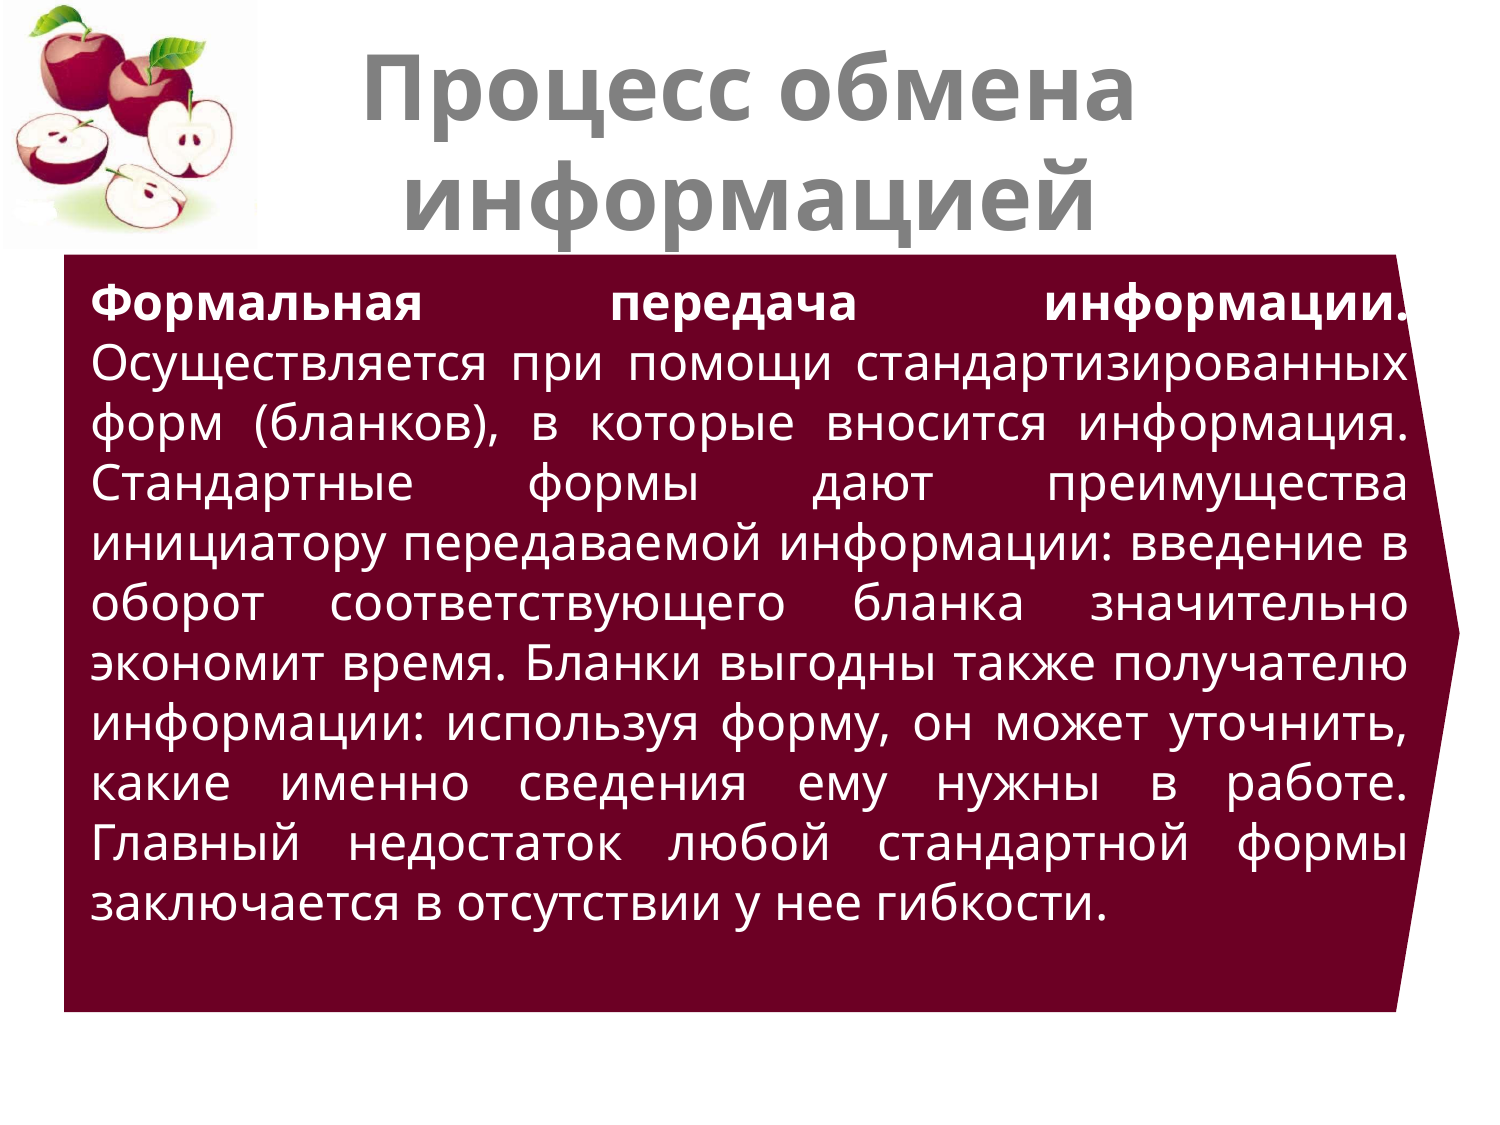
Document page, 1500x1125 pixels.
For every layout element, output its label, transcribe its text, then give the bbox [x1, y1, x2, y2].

list Формальная передача информации. Осуществляется при помощи стандартизированных форм (бланков), в которые вносится информация. Стандартные формы дают преимущества инициатору передаваемой информации: введение в оборот соответствующего бланка значительно экономит время. Бланки выгодны также получателю информации: используя форму, он может уточнить, какие именно сведения ему нужны в работе. Главный недостаток любой стандартной формы заключается в отсутствии у нее гибкости. [75, 262, 1425, 1005]
title Процесс обмена информацией [75, 45, 1425, 233]
picture [3, 0, 258, 249]
